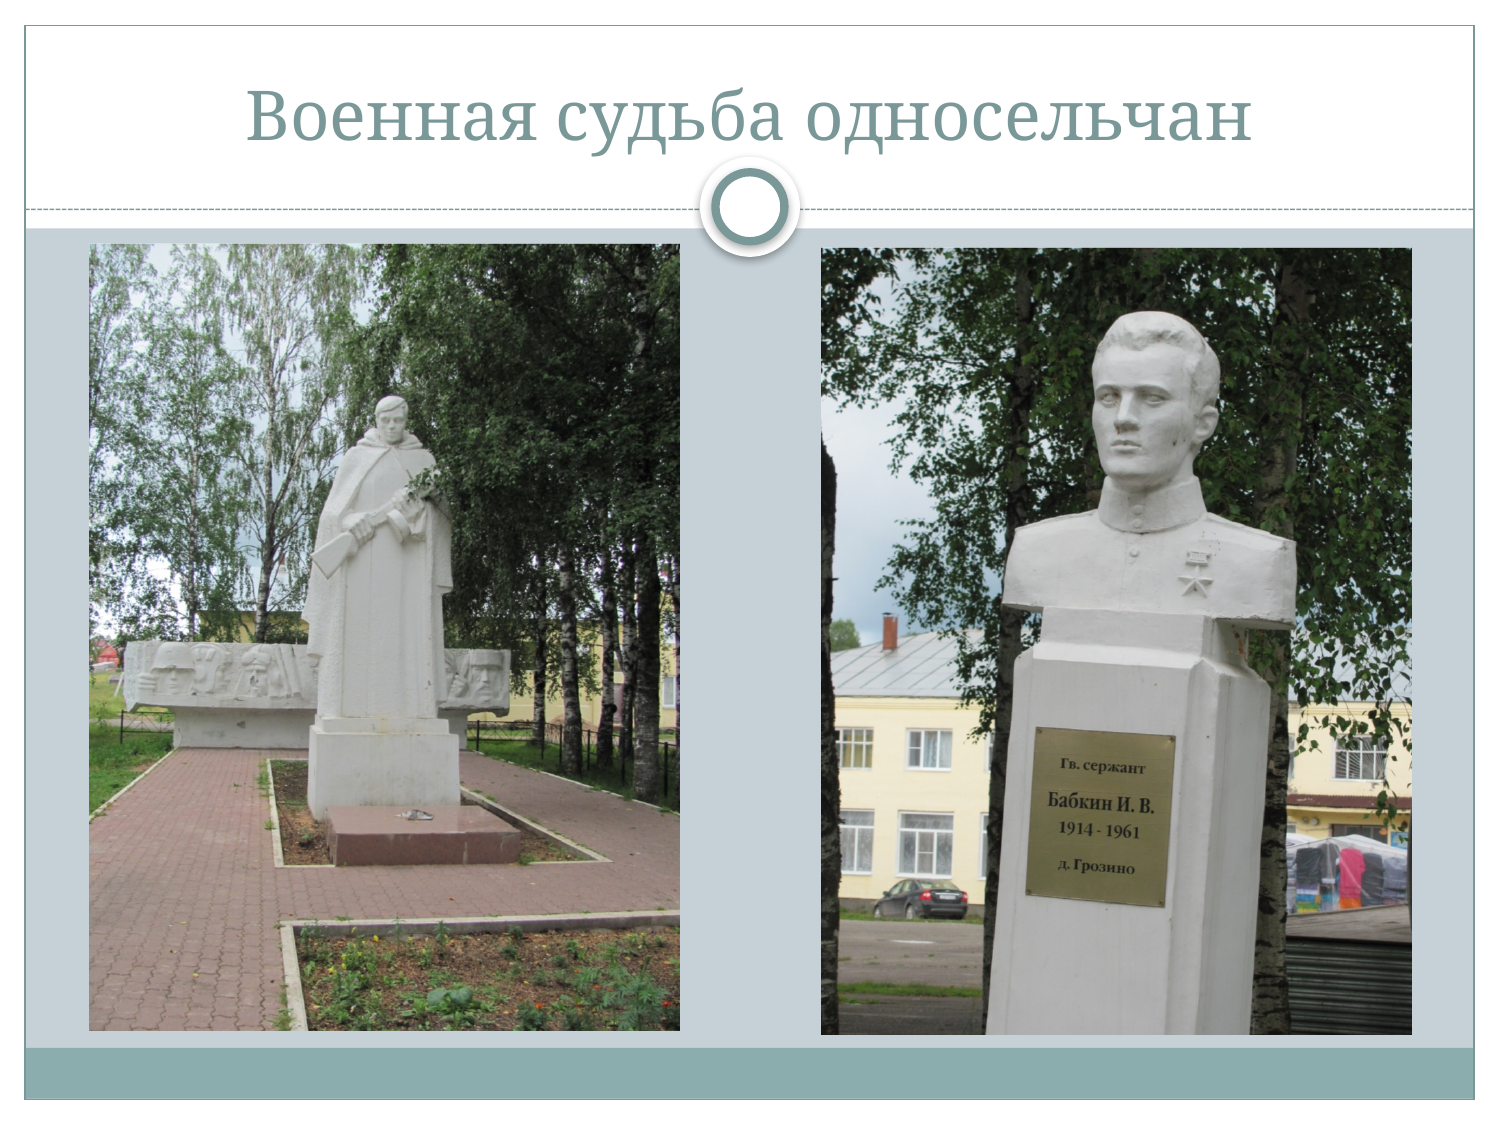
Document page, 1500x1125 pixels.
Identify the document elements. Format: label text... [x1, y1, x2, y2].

picture [722, 249, 1500, 1034]
picture [89, 245, 680, 341]
title Военная судьба односельчан [49, 37, 1450, 162]
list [0, 341, 778, 933]
picture [89, 933, 680, 1030]
